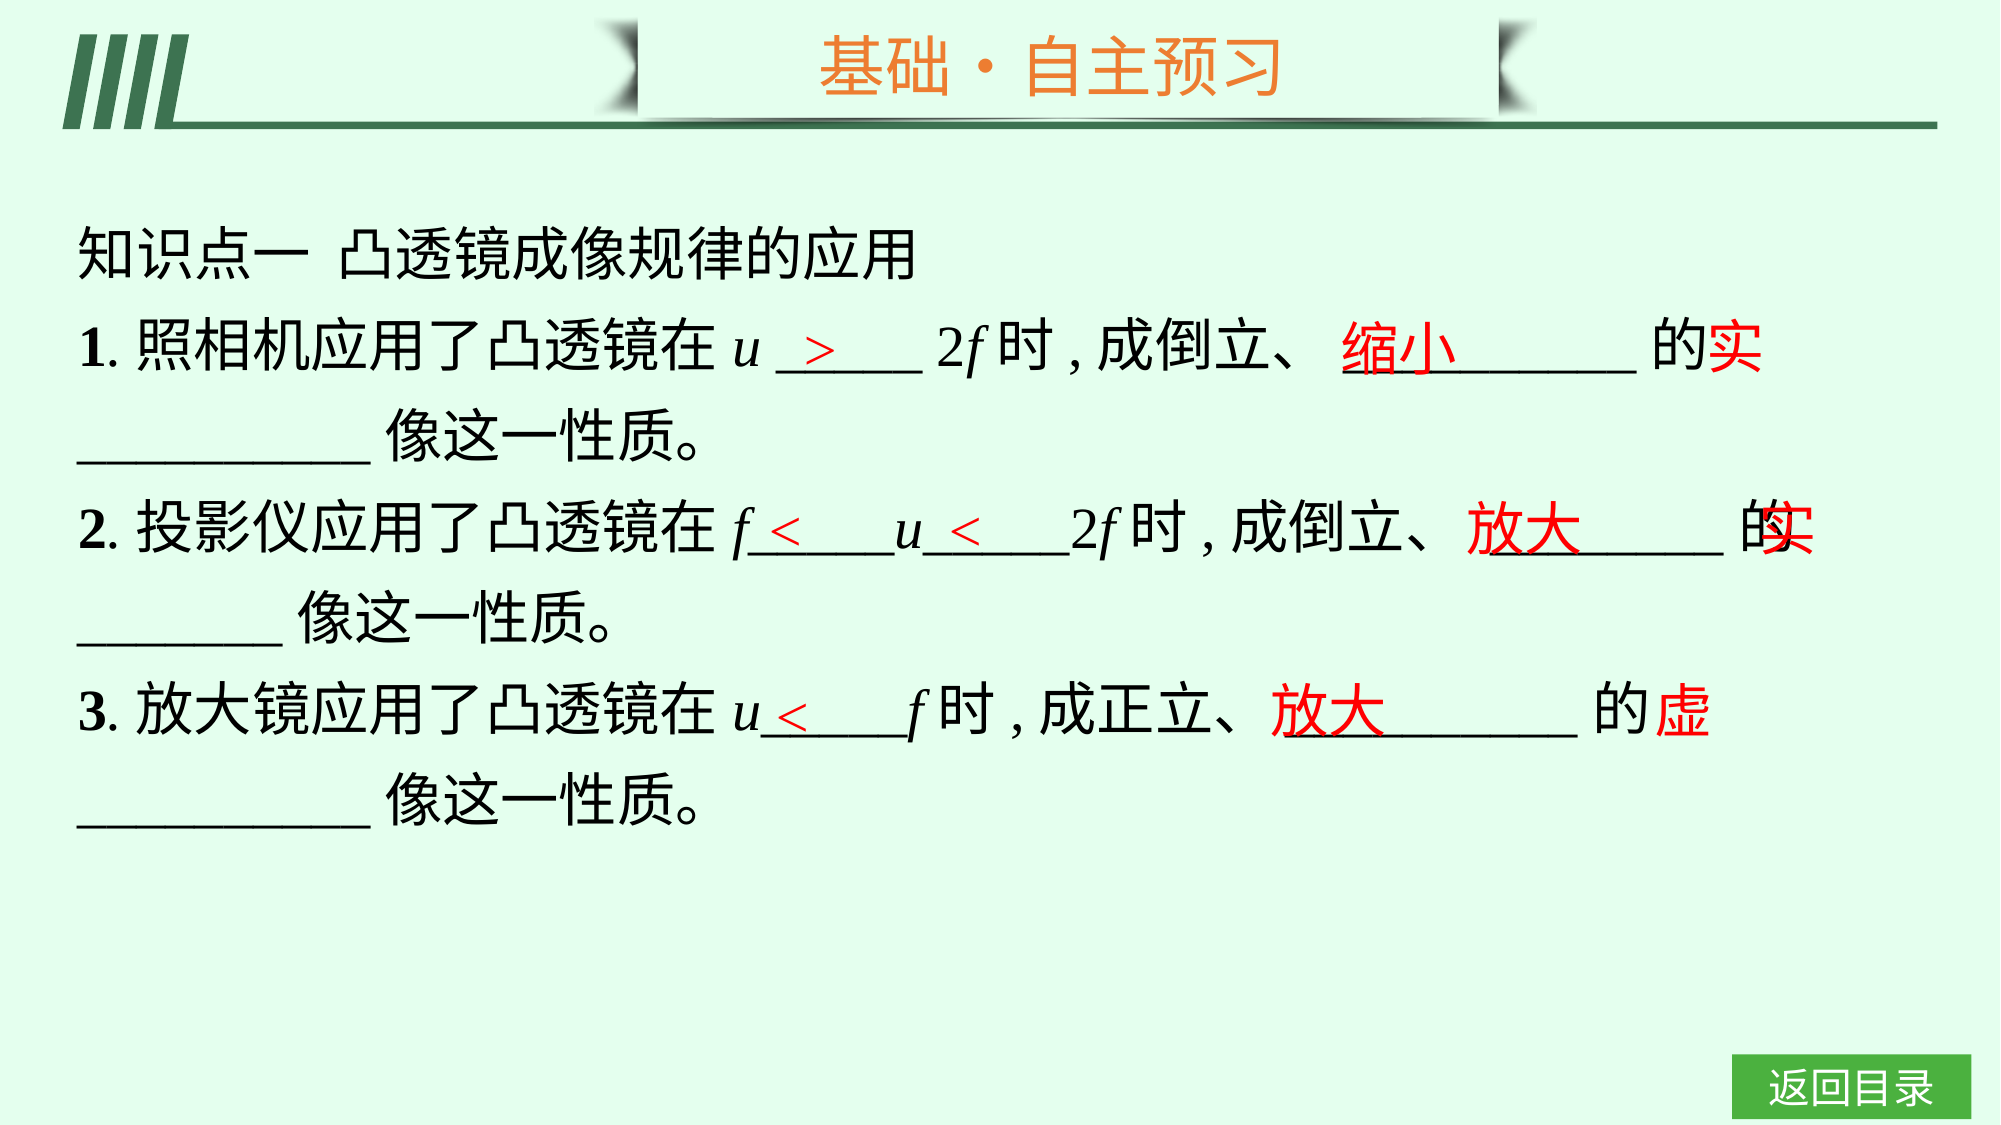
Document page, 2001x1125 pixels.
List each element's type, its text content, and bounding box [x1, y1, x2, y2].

text_box 放大 [1452, 464, 1612, 570]
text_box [594, 16, 1537, 127]
text_box 虚 [1639, 645, 1741, 752]
text_box 放大 [1255, 645, 1415, 752]
text_box 实 [1691, 281, 1793, 388]
text_box 缩小 [1325, 283, 1485, 390]
text_box < [750, 465, 820, 571]
text_box 实 [1743, 464, 1845, 570]
text_box > [785, 283, 869, 390]
text_box < [930, 465, 1000, 571]
text_box < [757, 651, 827, 757]
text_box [62, 34, 1938, 130]
text_box 知识点一 凸透镜成像规律的应用 1.照相机应用了凸透镜在u _____ 2f时,成倒立、__________的__________像这一性质。 2.投影仪应用了凸透镜在f_____u_____2f时,成倒立、 ________的_______像这一性质。 3.放大镜应用了凸透镜在u_____f时,成正立、__________的__________像这一性质。 [63, 188, 1939, 841]
